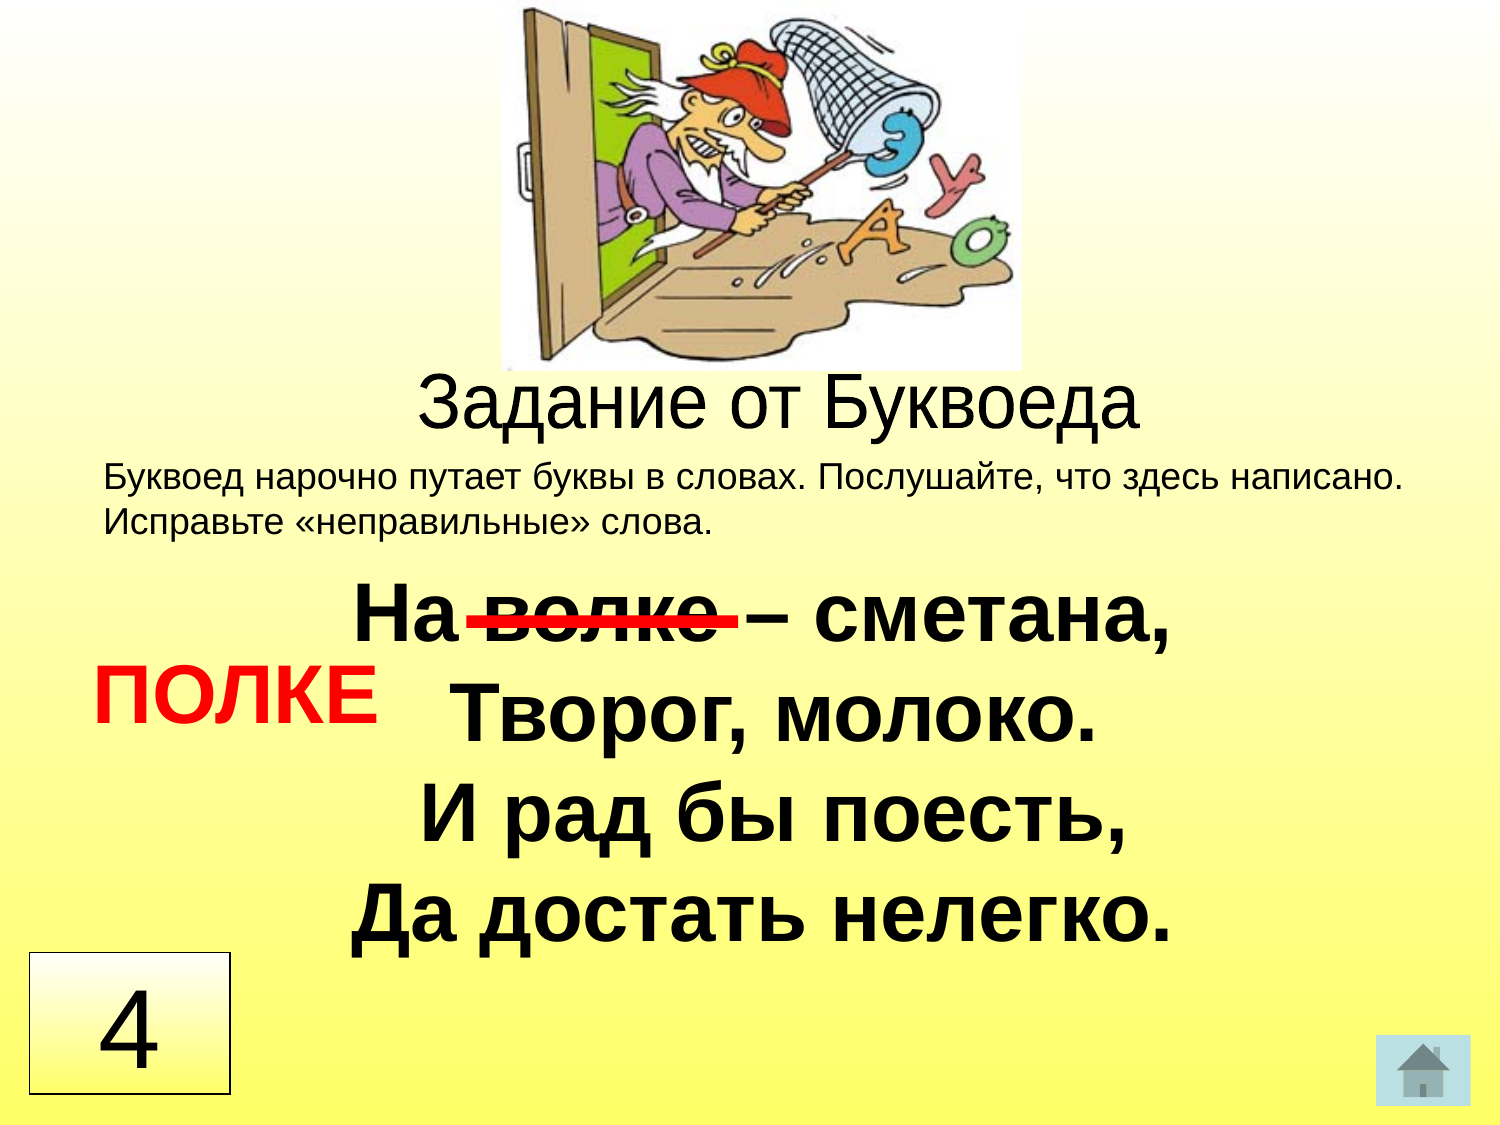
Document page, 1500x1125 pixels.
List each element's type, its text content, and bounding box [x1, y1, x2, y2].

text_box 4 [29, 952, 231, 1094]
text_box Буквоед нарочно путает буквы в словах. Послушайте, что здесь написано. Исправьте «неправильные» слова. [88, 444, 1459, 549]
text_box На волке – сметана, Творог, молоко. И рад бы поесть, Да достать нелегко. [313, 551, 1213, 966]
text_box ПОЛКЕ [78, 633, 396, 748]
picture [501, 0, 1022, 372]
text_box [1376, 1034, 1471, 1106]
